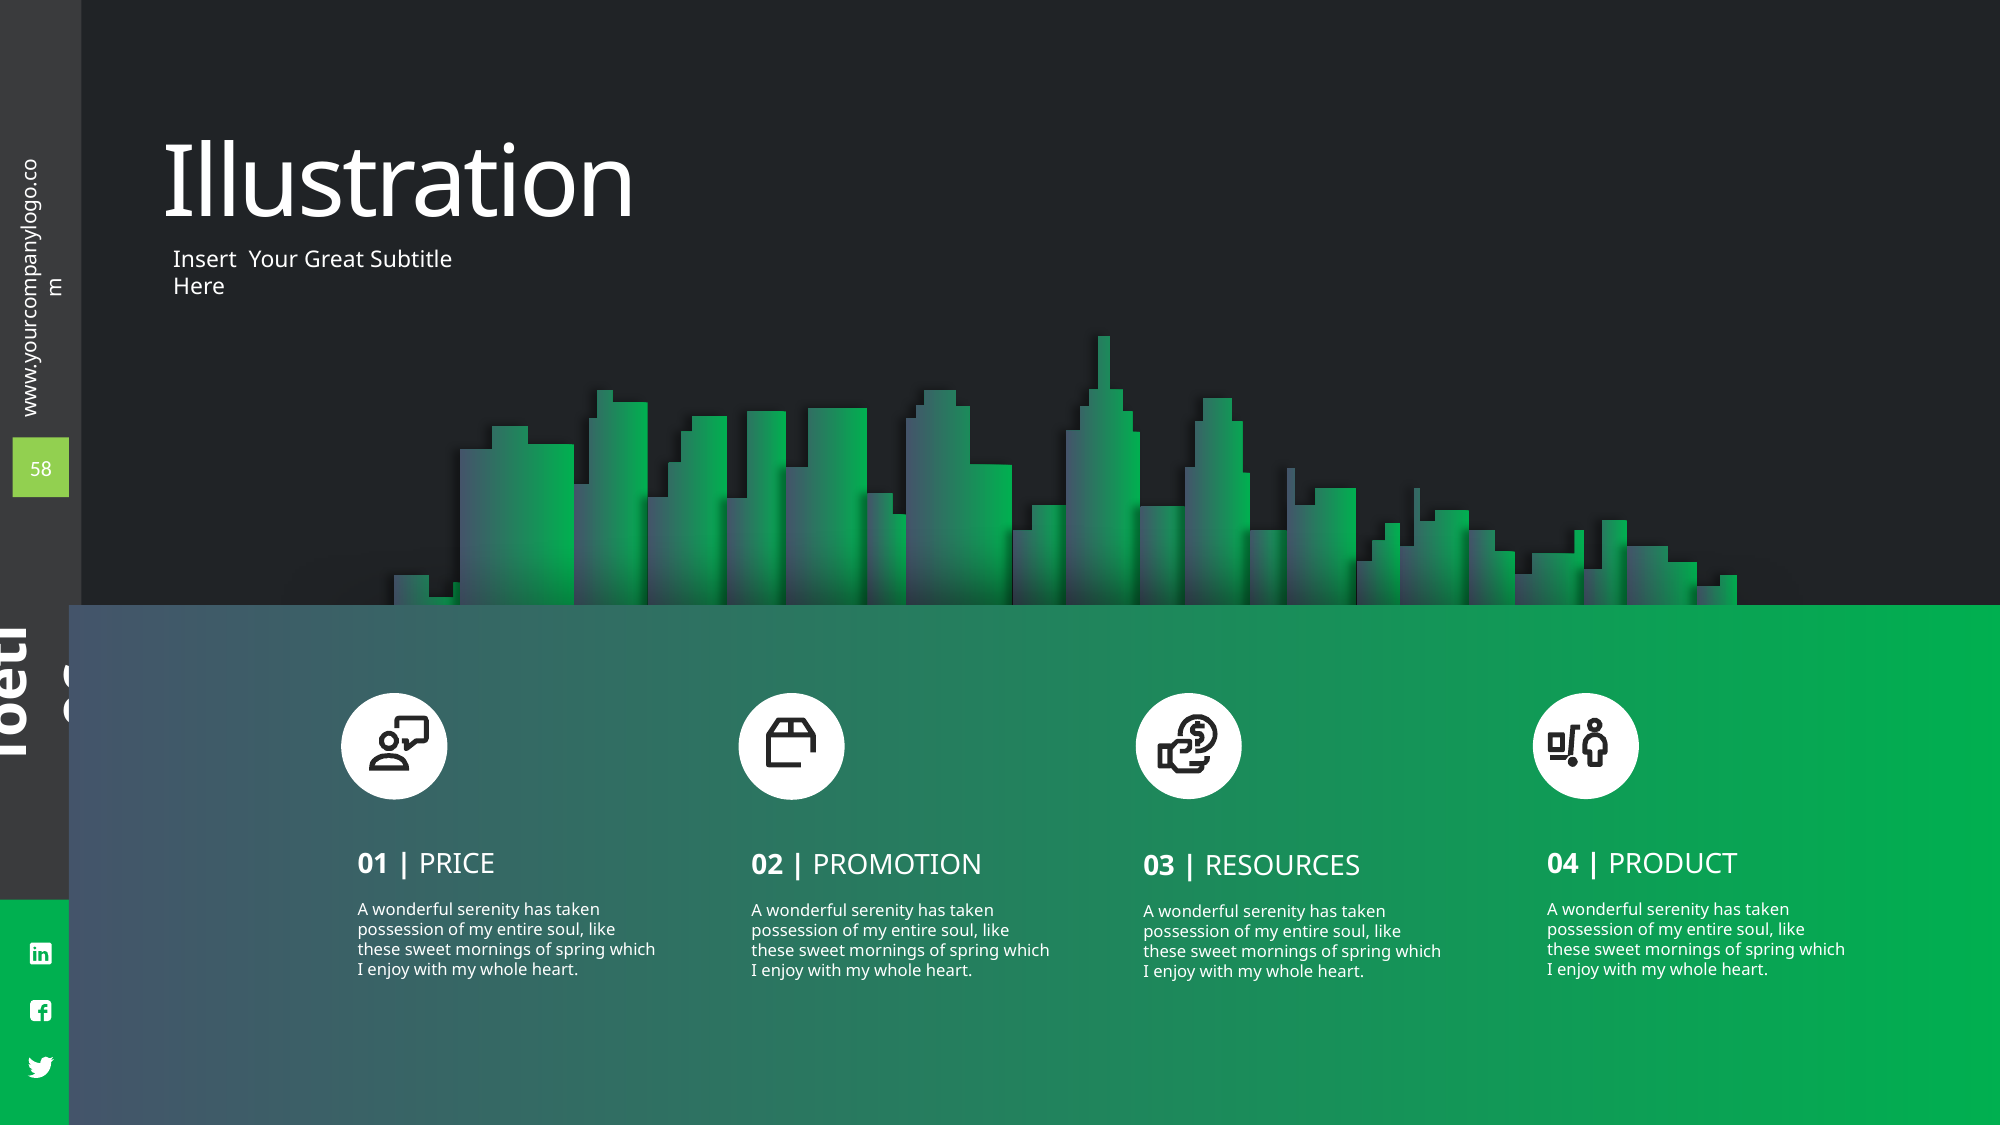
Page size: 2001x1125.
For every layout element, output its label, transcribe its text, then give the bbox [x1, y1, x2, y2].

text_box 04 | PRODUCT A wonderful serenity has taken possession of my entire soul, like these sweet mornings of spring which I enjoy with my whole heart. [1532, 838, 1862, 987]
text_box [369, 715, 429, 771]
text_box [1135, 693, 1242, 800]
text_box 01 | PRICE A wonderful serenity has taken possession of my entire soul, like these sweet mornings of spring which I enjoy with my whole heart. [342, 837, 673, 986]
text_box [1157, 714, 1218, 774]
text_box 03 | RESOURCES A wonderful serenity has taken possession of my entire soul, like these sweet mornings of spring which I enjoy with my whole heart. [1128, 839, 1459, 988]
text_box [394, 335, 1737, 633]
text_box [341, 693, 448, 800]
text_box [68, 605, 2000, 1125]
text_box [738, 693, 845, 800]
slide_number 58 [12, 437, 69, 498]
text_box Illustration [147, 116, 677, 236]
text_box 02 | PROMOTION A wonderful serenity has taken possession of my entire soul, like these sweet mornings of spring which I enjoy with my whole heart. [736, 839, 1067, 988]
text_box [766, 717, 816, 768]
text_box [1532, 693, 1639, 800]
text_box Insert Your Great Subtitle Here [158, 237, 512, 307]
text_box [1547, 717, 1608, 767]
